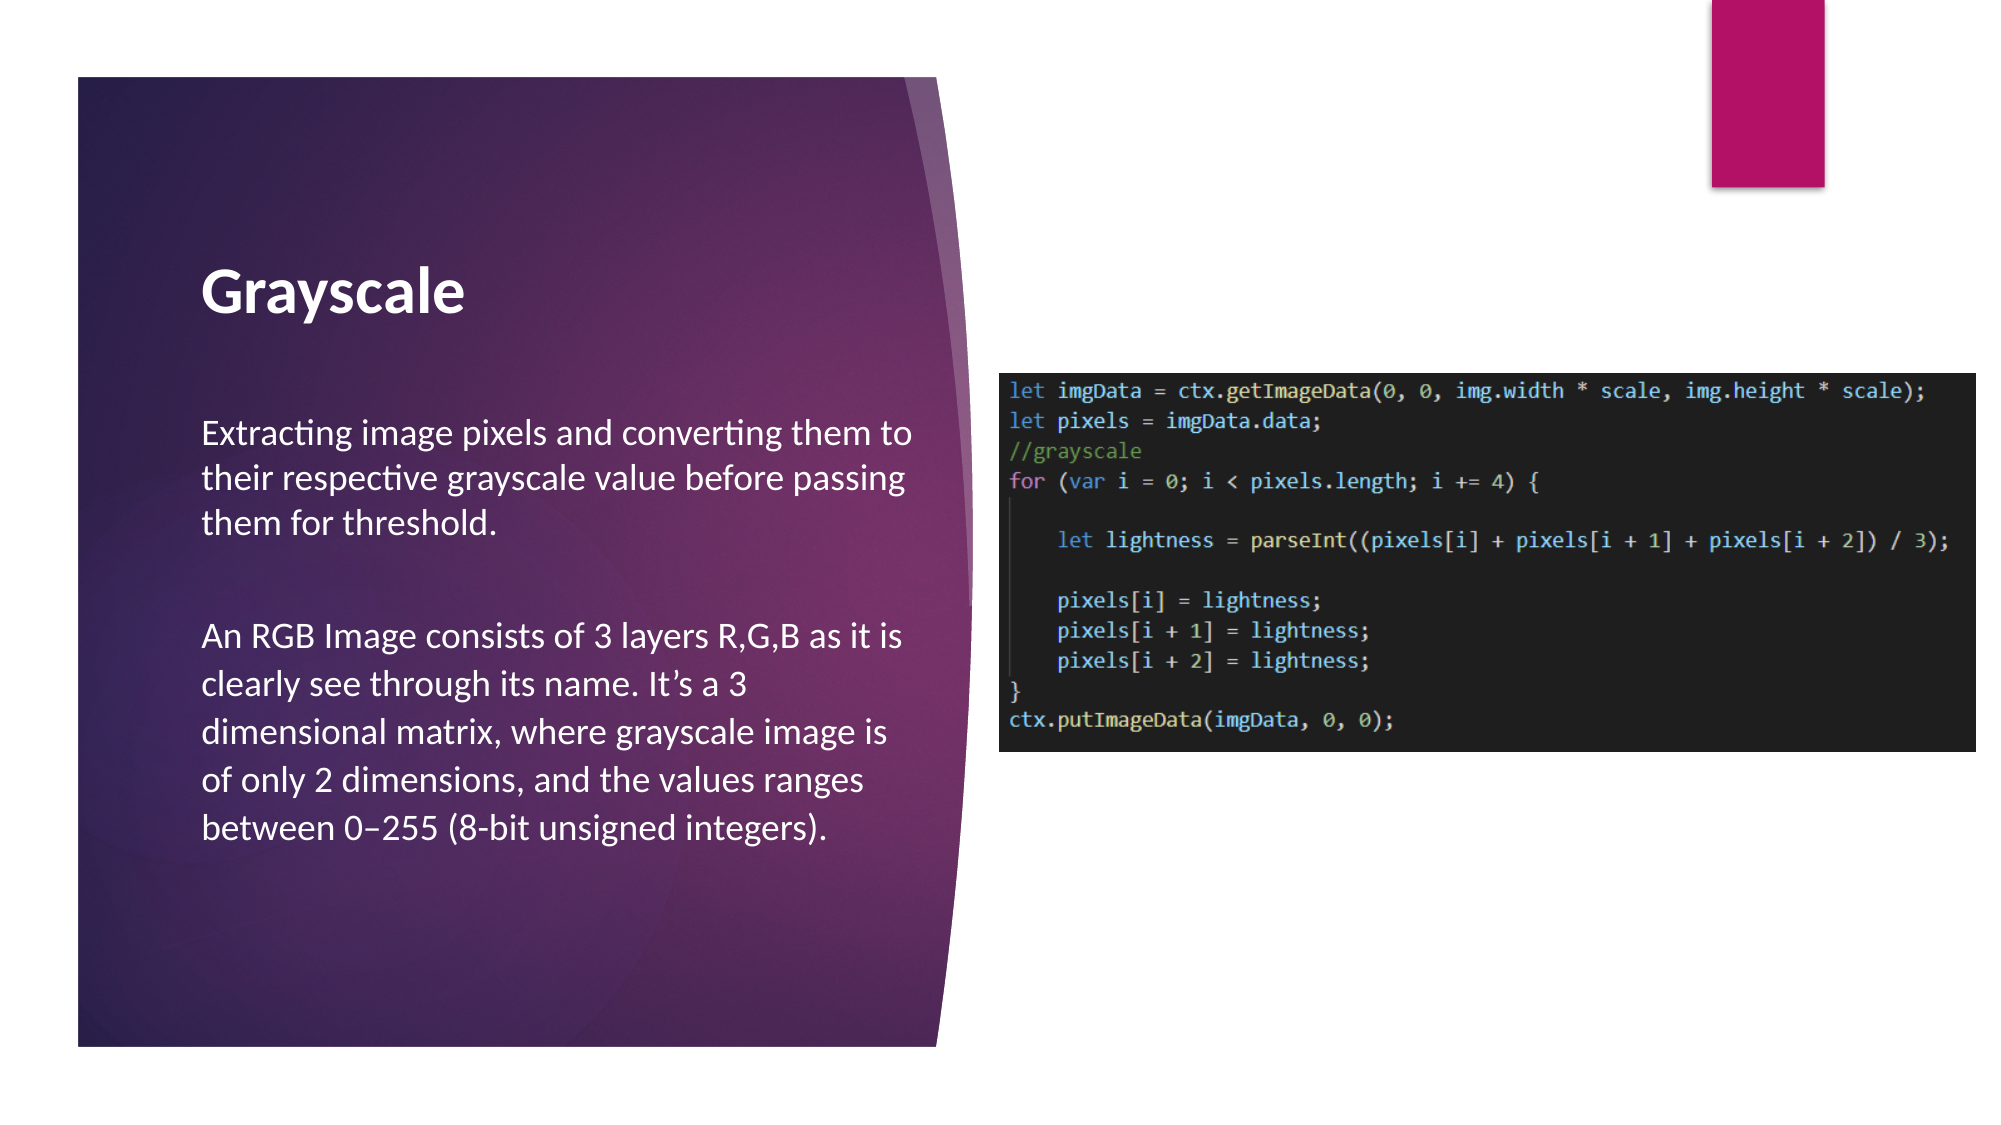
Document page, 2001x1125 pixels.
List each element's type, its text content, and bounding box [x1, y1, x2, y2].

text_box Grayscale Extracting image pixels and converting them to their respective grayscale value before passing them for threshold. An RGB Image consists of 3 layers R,G,B as it is clearly see through its name. It’s a 3 dimensional matrix, where grayscale image is of only 2 dimensions, and the values ranges between 0–255 (8-bit unsigned integers). [186, 233, 942, 856]
picture [999, 373, 1977, 752]
